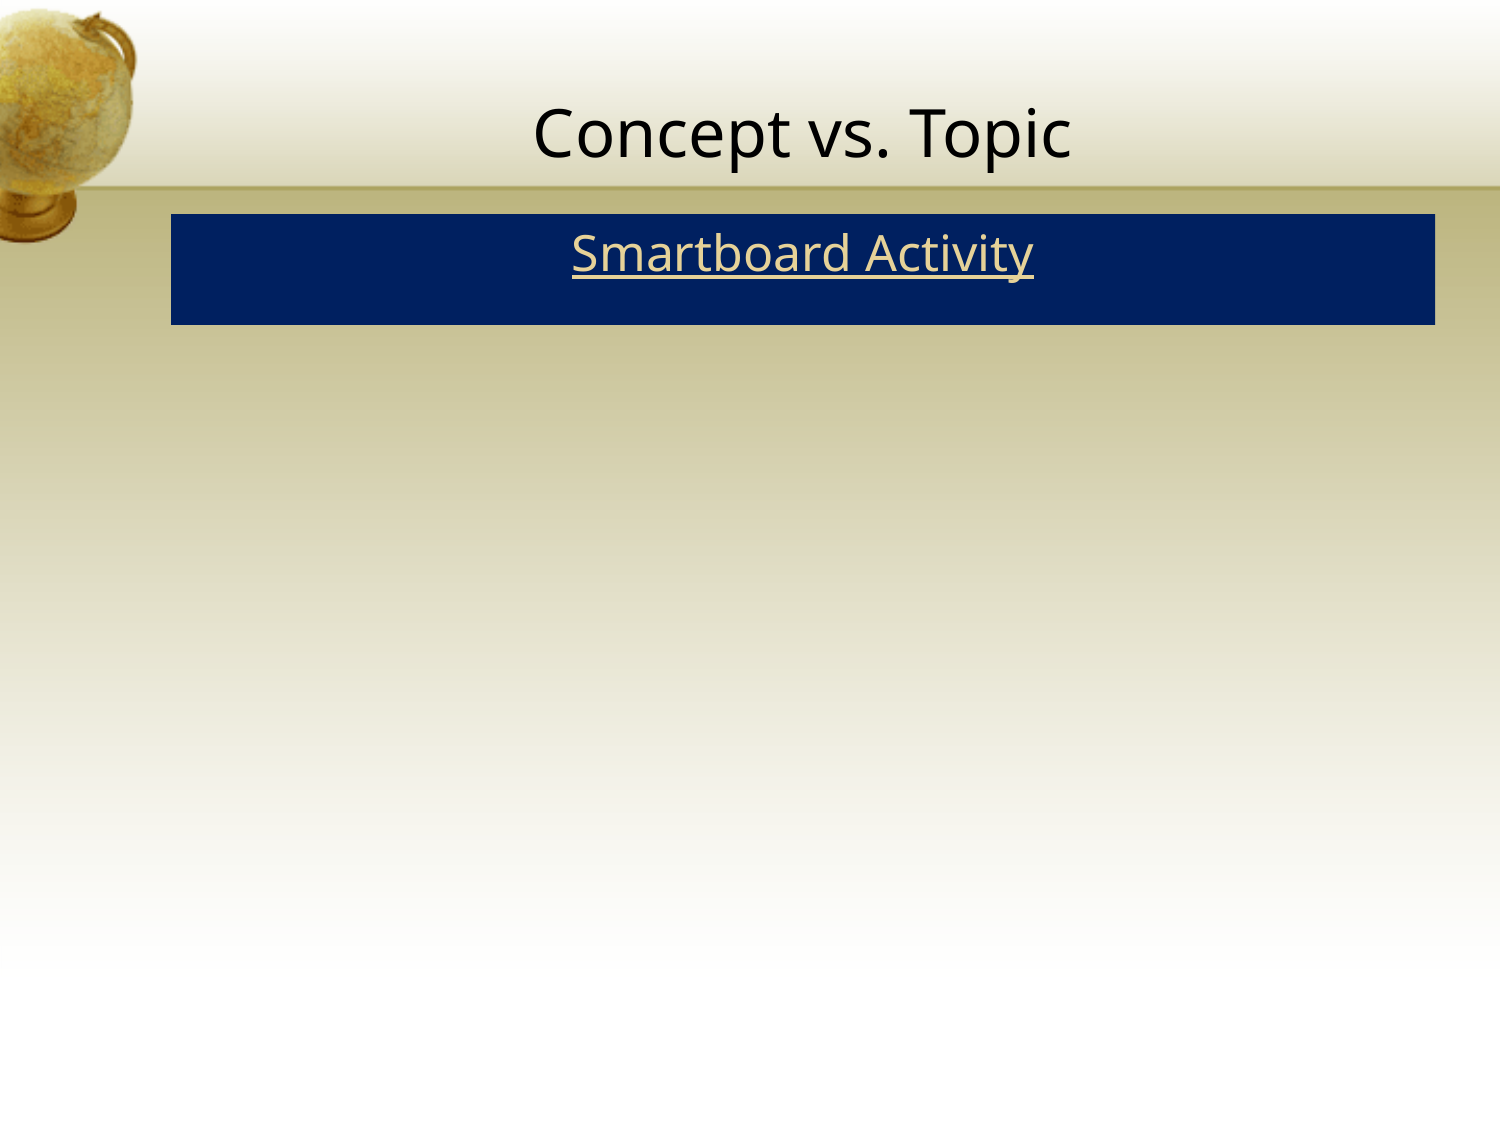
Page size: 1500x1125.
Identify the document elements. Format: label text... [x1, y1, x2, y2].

picture [0, 0, 1500, 1125]
list Smartboard Activity [171, 214, 1436, 325]
title Concept vs. Topic [171, 36, 1436, 179]
